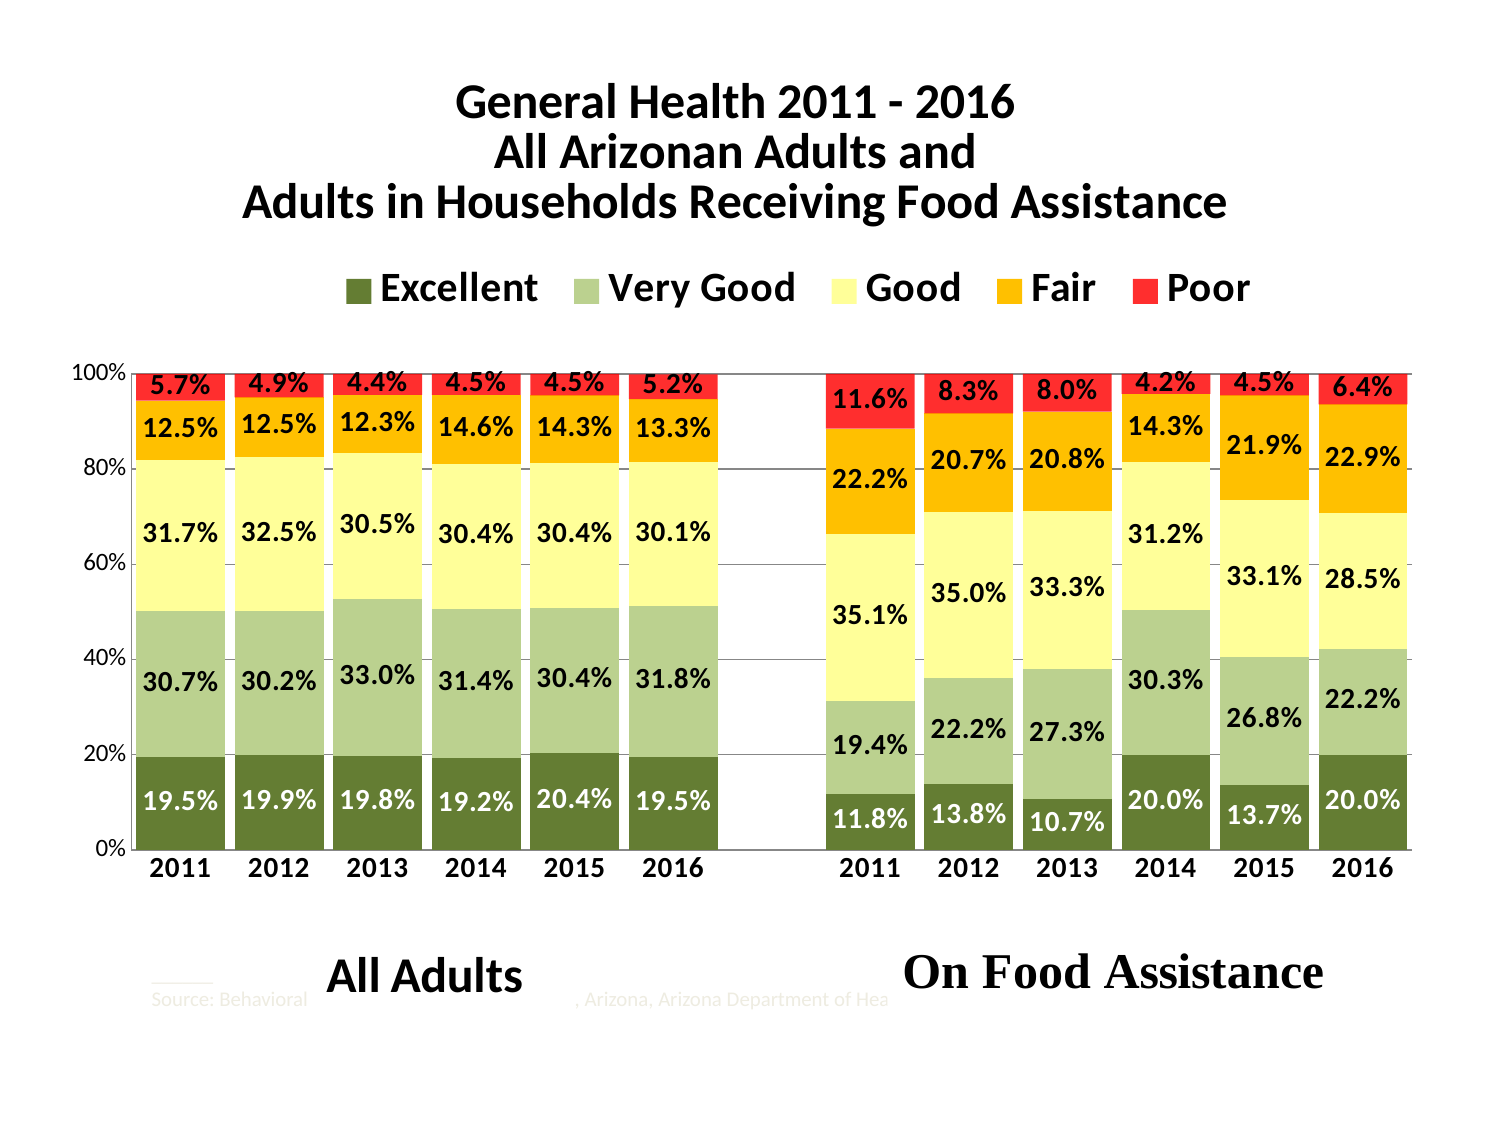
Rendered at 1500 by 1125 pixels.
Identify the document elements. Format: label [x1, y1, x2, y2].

chart [52, 37, 1429, 1088]
